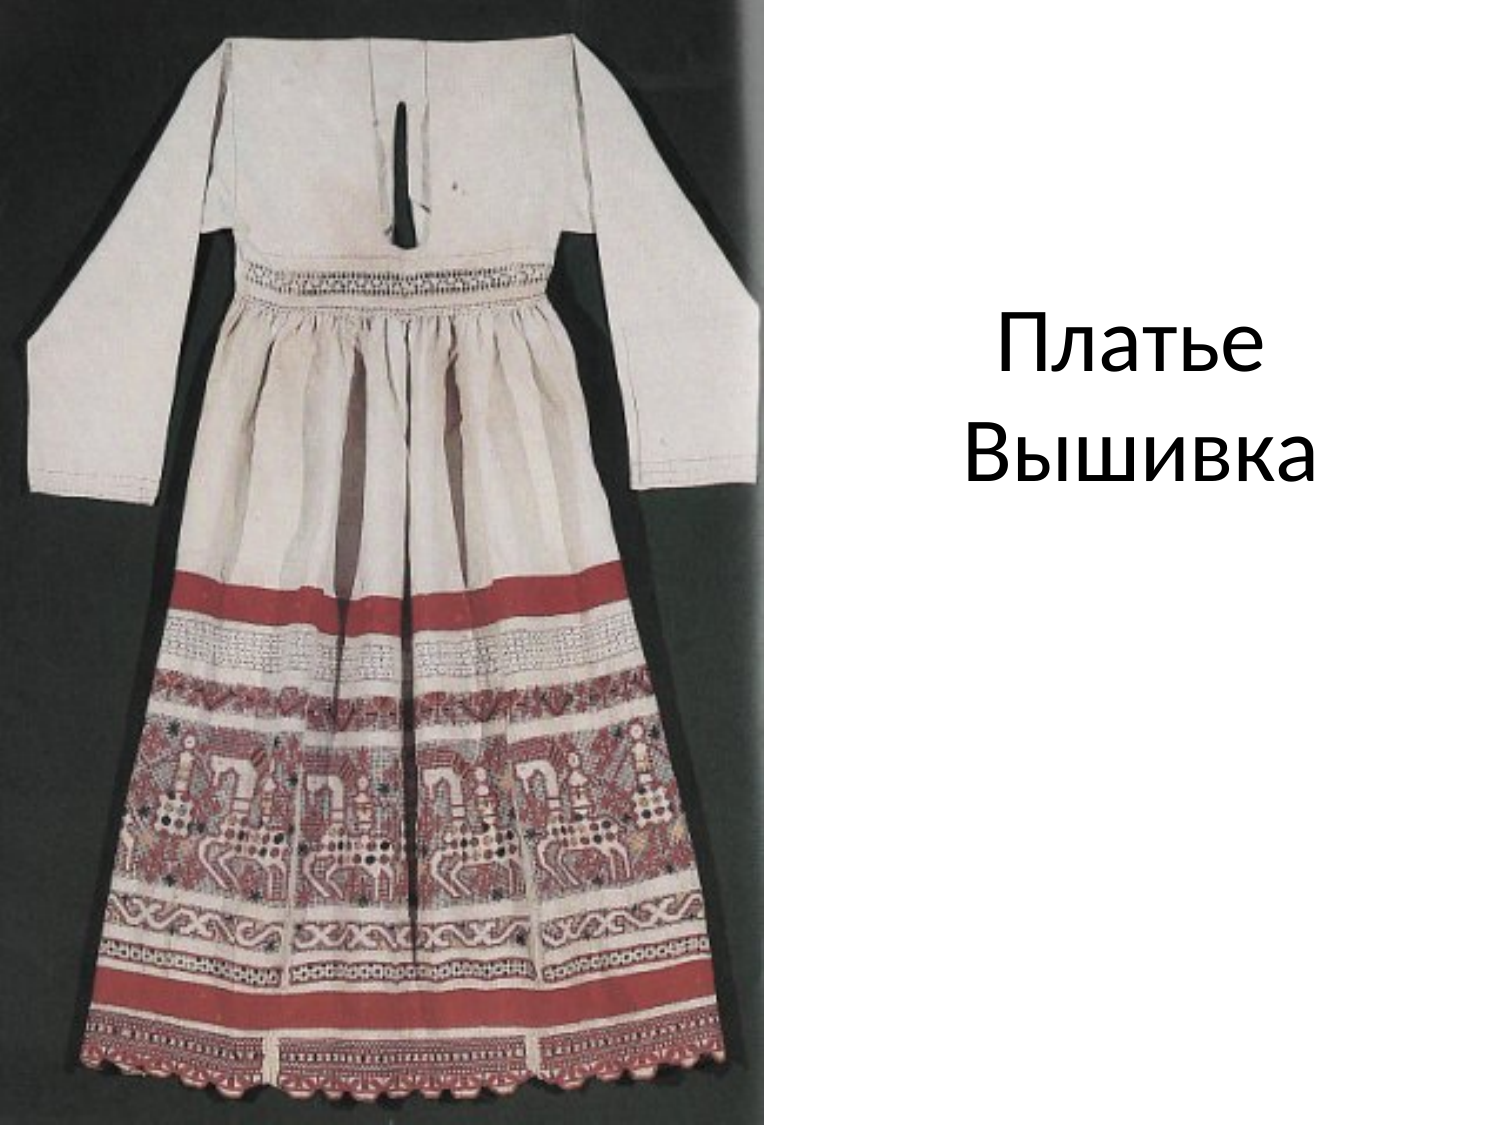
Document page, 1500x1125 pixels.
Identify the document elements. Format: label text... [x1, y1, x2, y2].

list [0, 0, 764, 1125]
title Платье Вышивка [768, 219, 1500, 561]
